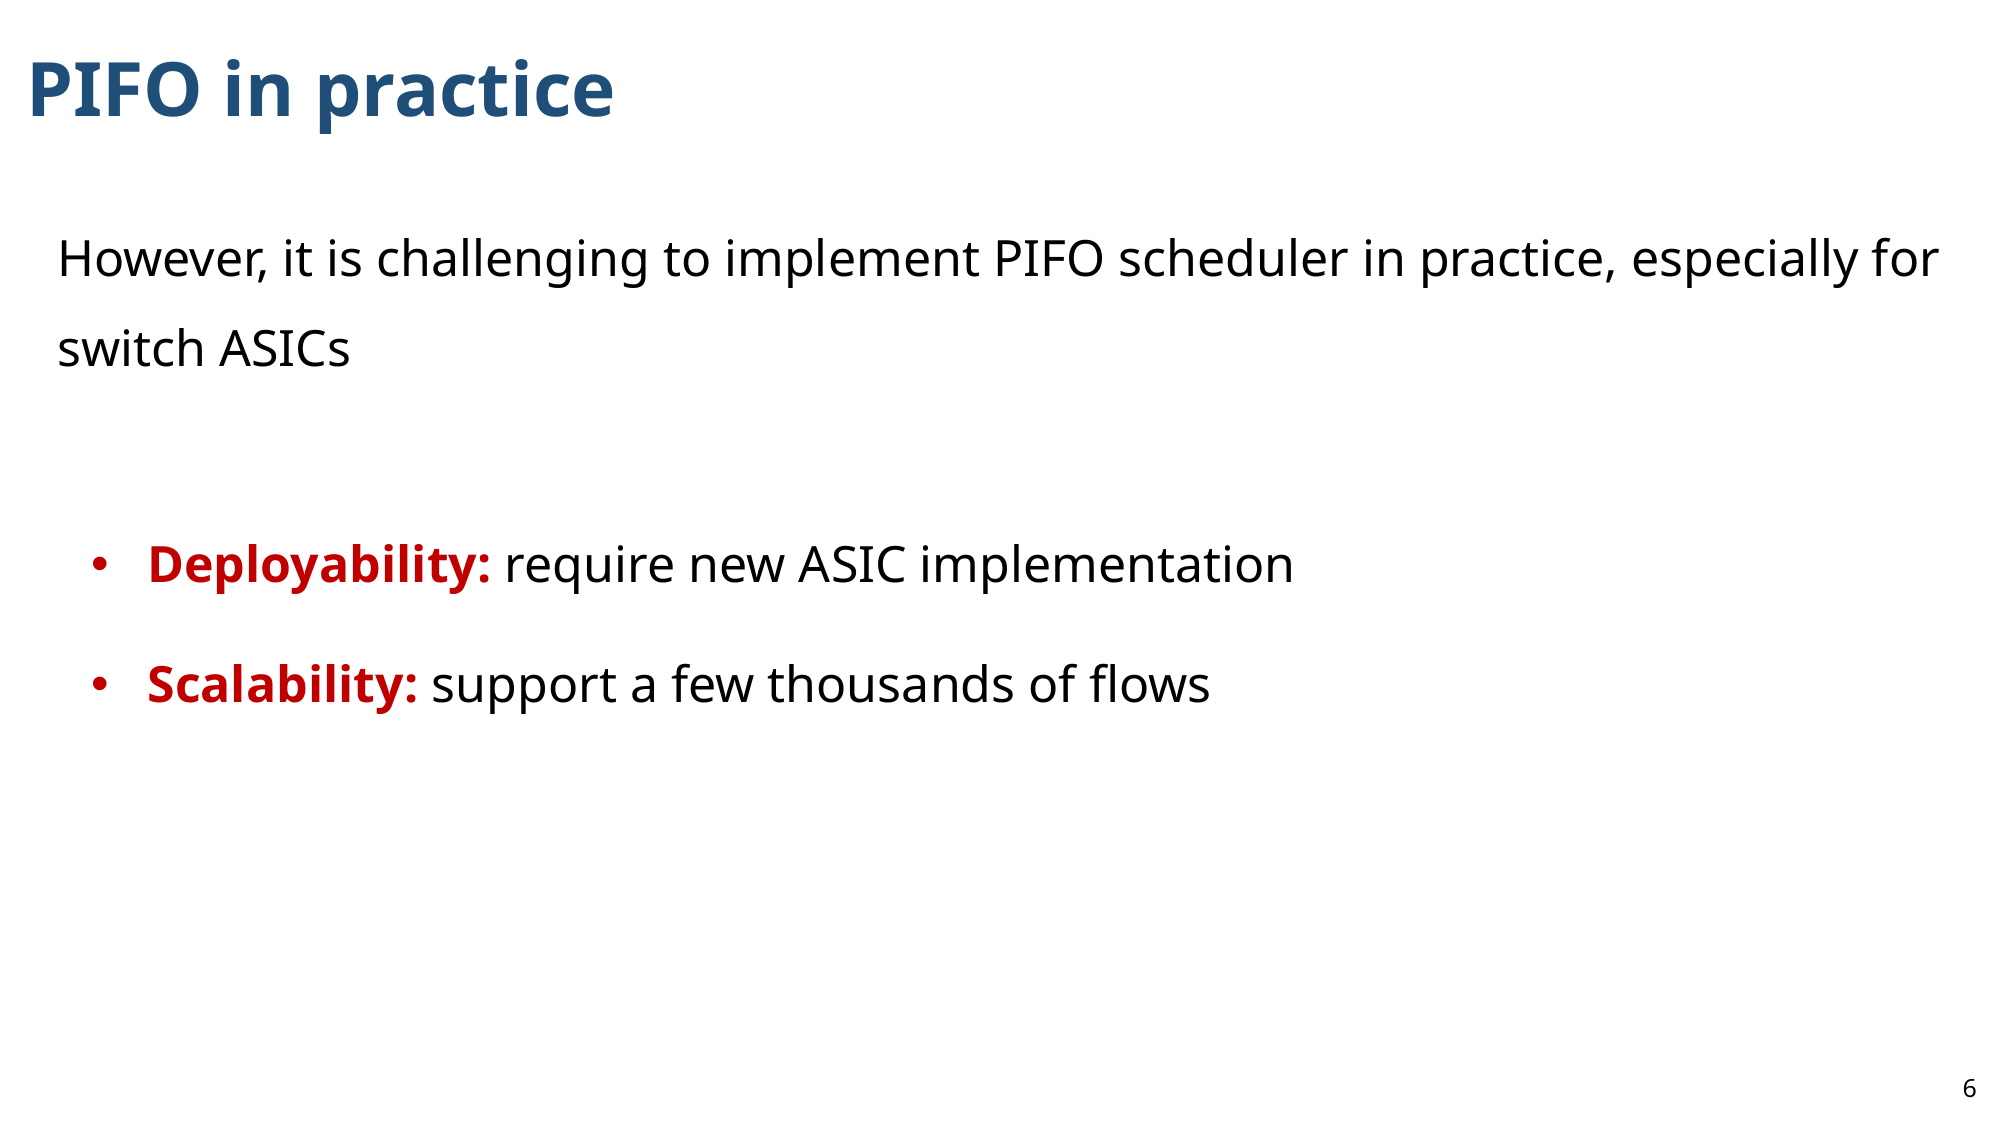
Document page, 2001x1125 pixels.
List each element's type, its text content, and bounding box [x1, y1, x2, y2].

slide_number 5 [1541, 1059, 1992, 1120]
text_box Deployability: require new ASIC implementation Scalability: support a few thousands of flows [76, 402, 1992, 784]
title PIFO in practice [11, 0, 1853, 201]
text_box However, it is challenging to implement PIFO scheduler in practice, especially for switch ASICs [42, 217, 1958, 355]
